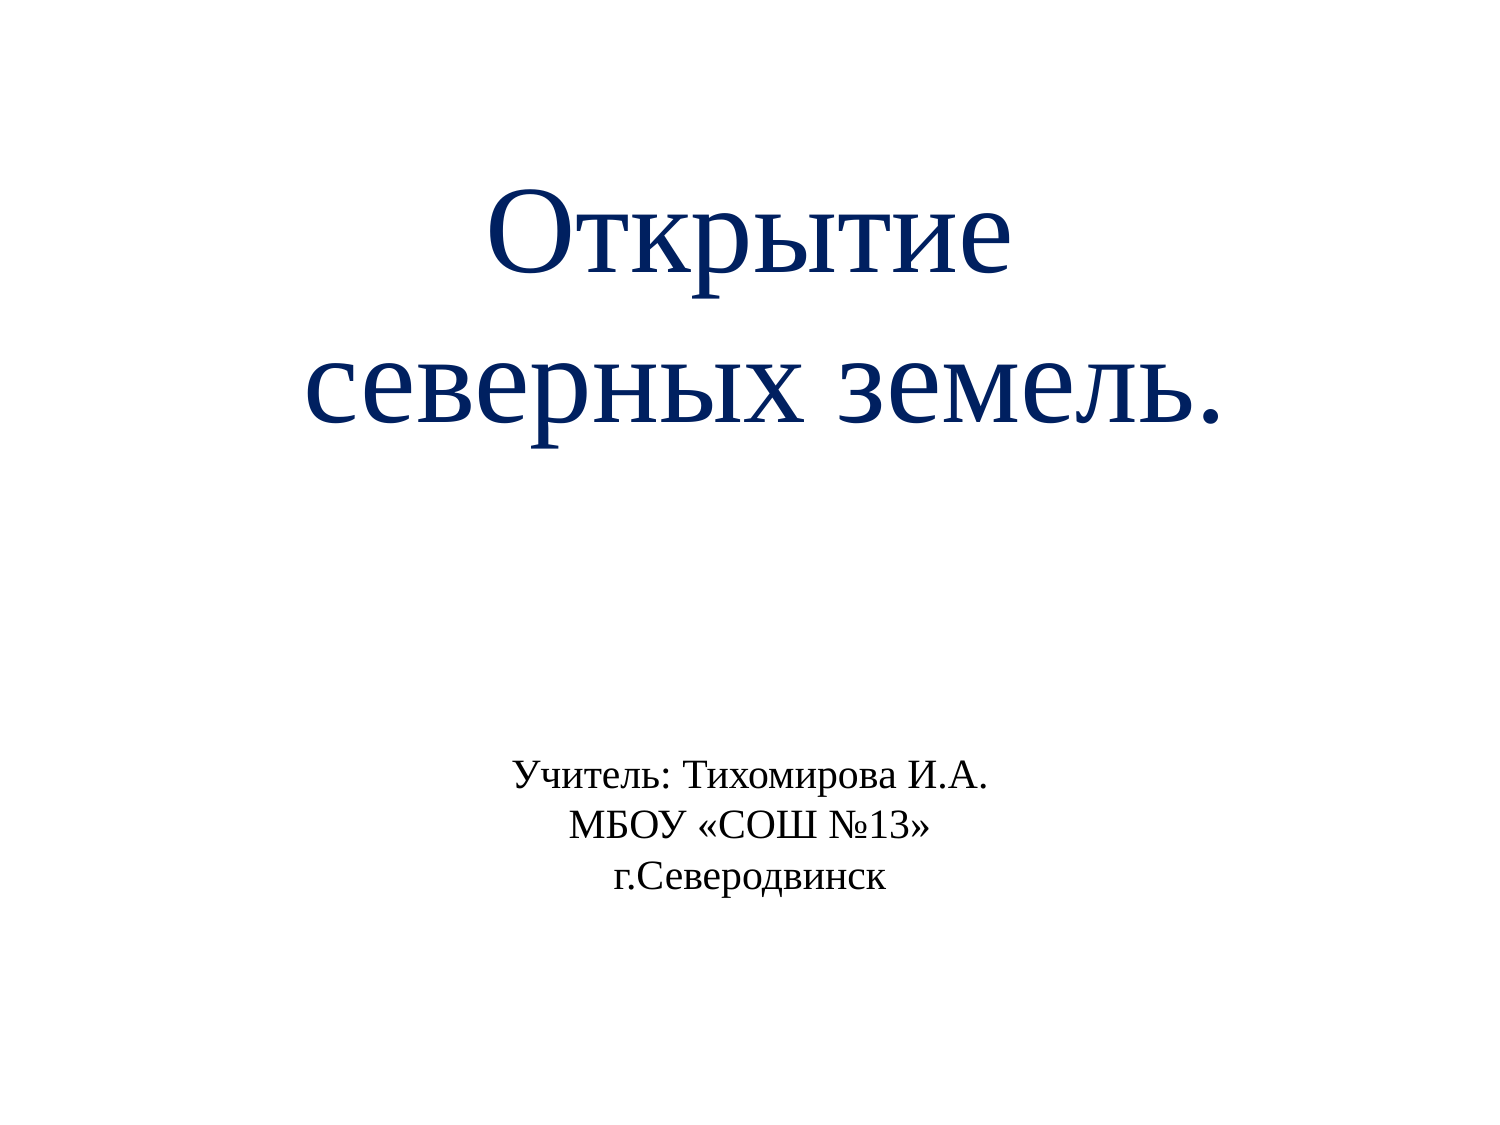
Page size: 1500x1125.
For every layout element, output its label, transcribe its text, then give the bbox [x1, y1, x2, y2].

title Открытие северных земель. Учитель: Тихомирова И.А. МБОУ «СОШ №13» г.Северодвинск [75, 45, 1425, 1000]
